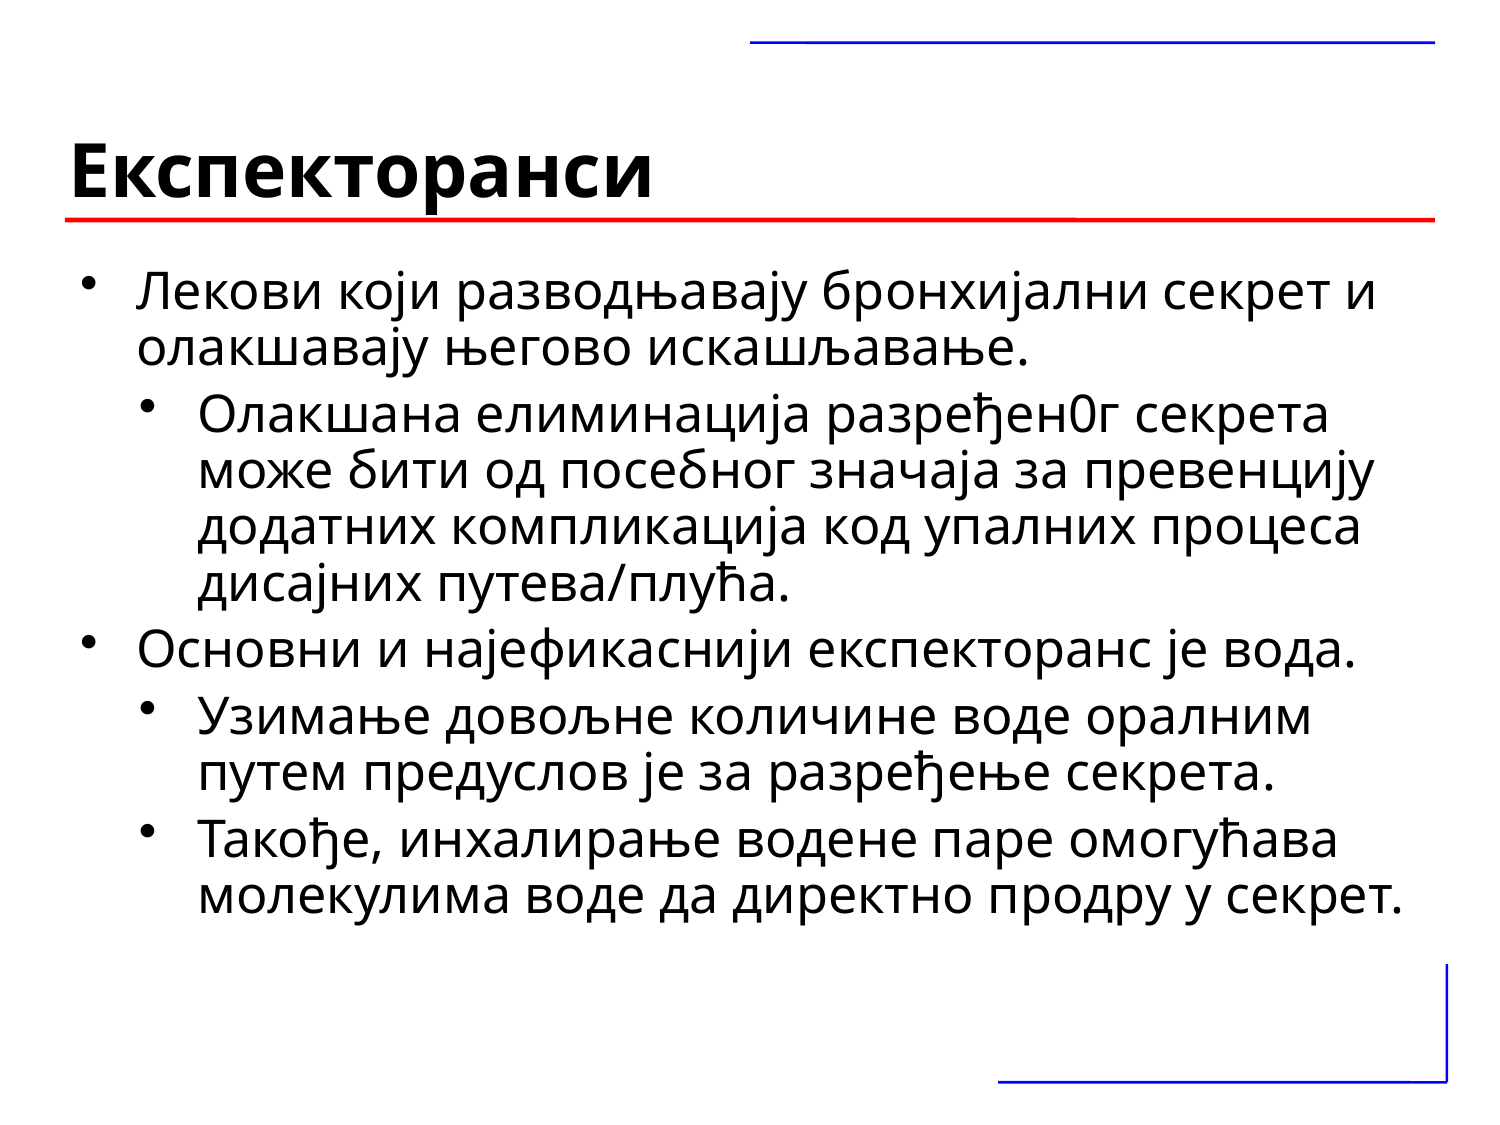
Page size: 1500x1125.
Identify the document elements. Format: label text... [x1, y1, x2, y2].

list Лекови који разводњавају бронхијални секрет и олакшавају његово искашљавање. Олакшана елиминација разређен0г секрета може бити од посебног значаја за превенцију додатних компликација код упалних процеса дисајних путева/плућа. Основни и најефикаснији експекторанс је вода. Узимање довољне количине воде оралним путем предуслов је за разређење секрета. Такође, инхалирање водене паре омогућава молекулима воде да директно продру у секрет. [64, 256, 1442, 1000]
title Експекторанси [52, 113, 1402, 221]
